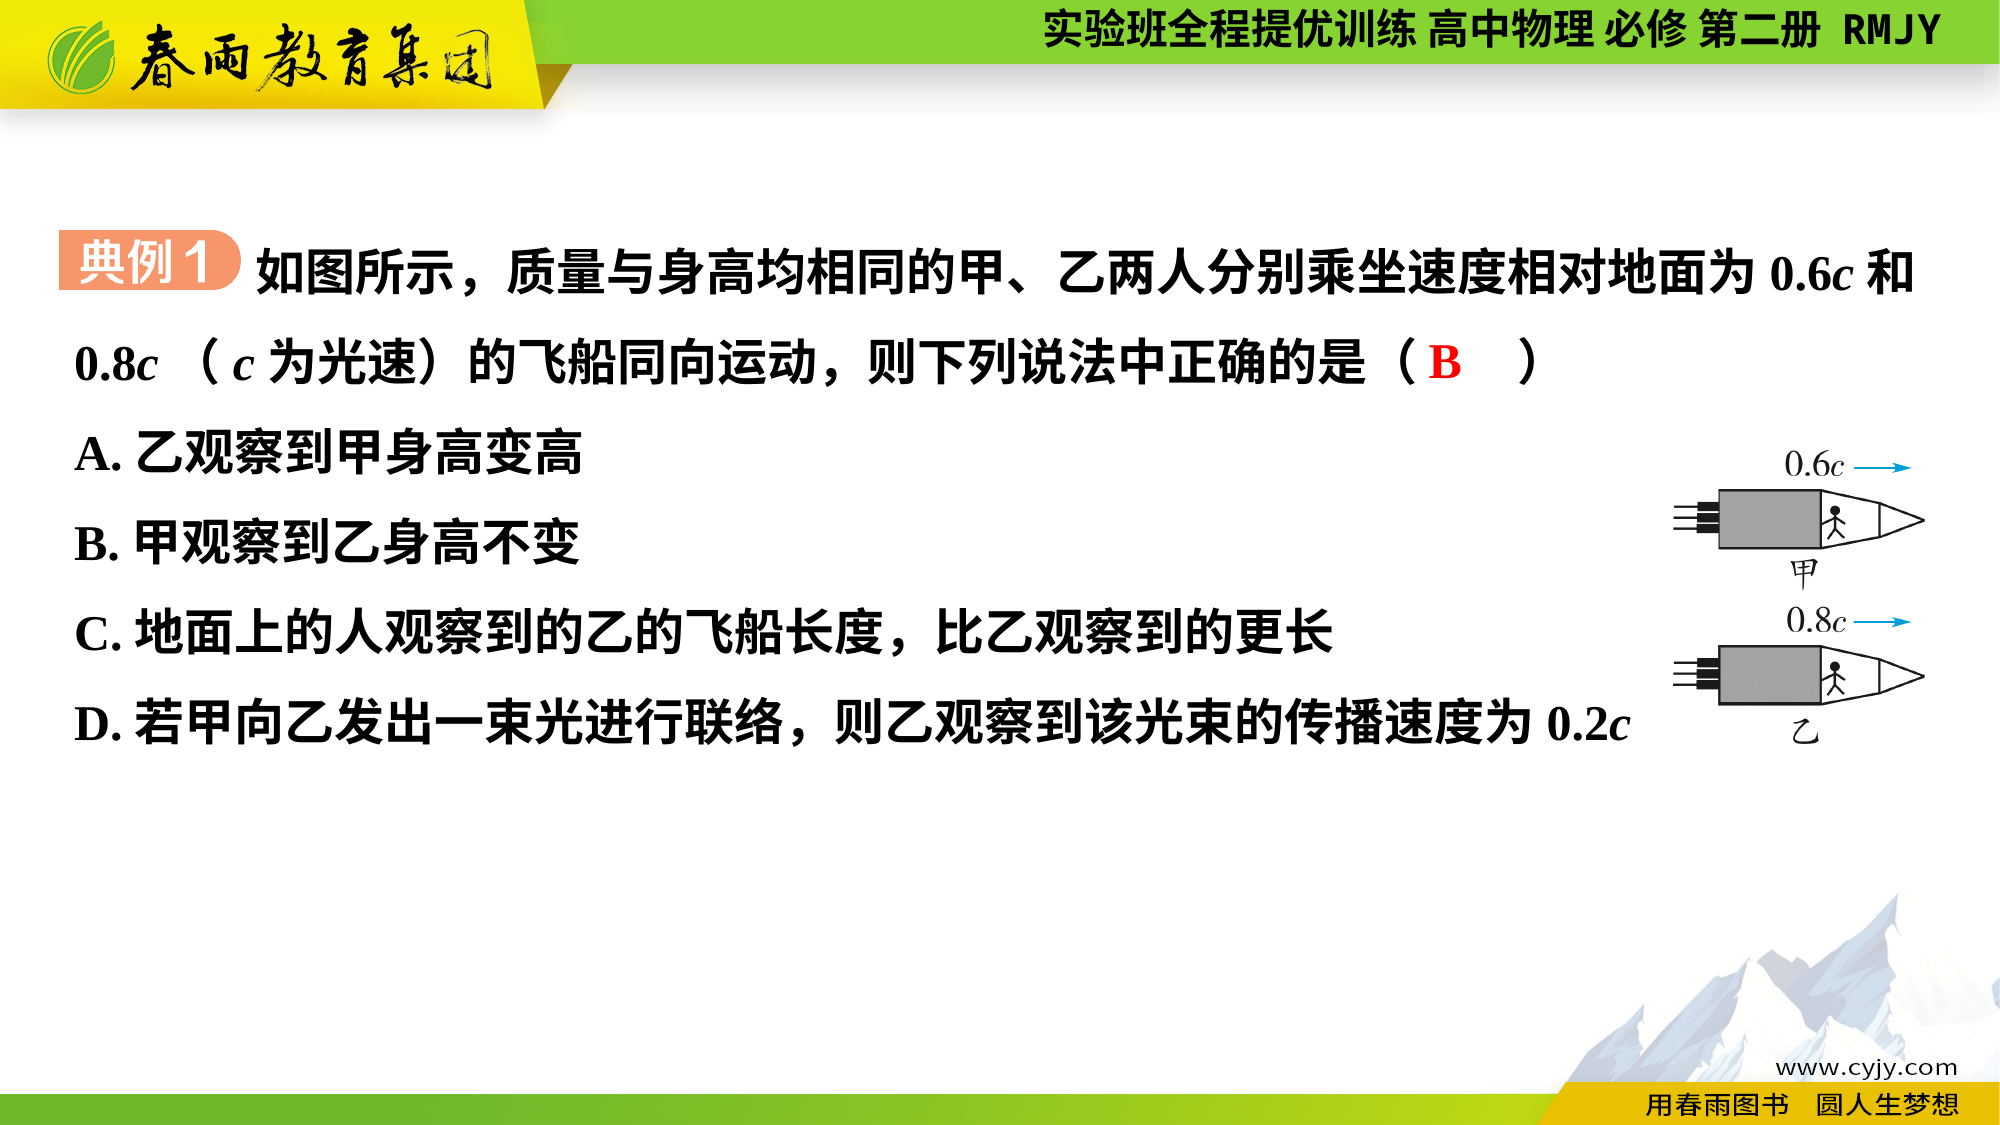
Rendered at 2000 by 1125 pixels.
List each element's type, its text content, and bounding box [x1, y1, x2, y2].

list 如图所示，质量与身高均相同的甲、乙两人分别乘坐速度相对地面为0.6c和0.8c（c为光速）的飞船同向运动，则下列说法中正确的是（ ） A.乙观察到甲身高变高 B.甲观察到乙身高不变 C.地面上的人观察到的乙的飞船长度，比乙观察到的更长 D.若甲向乙发出一束光进行联络，则乙观察到该光束的传播速度为0.2c [59, 202, 1944, 764]
picture [0, 0, 2000, 1125]
text_box B [1413, 290, 1477, 396]
